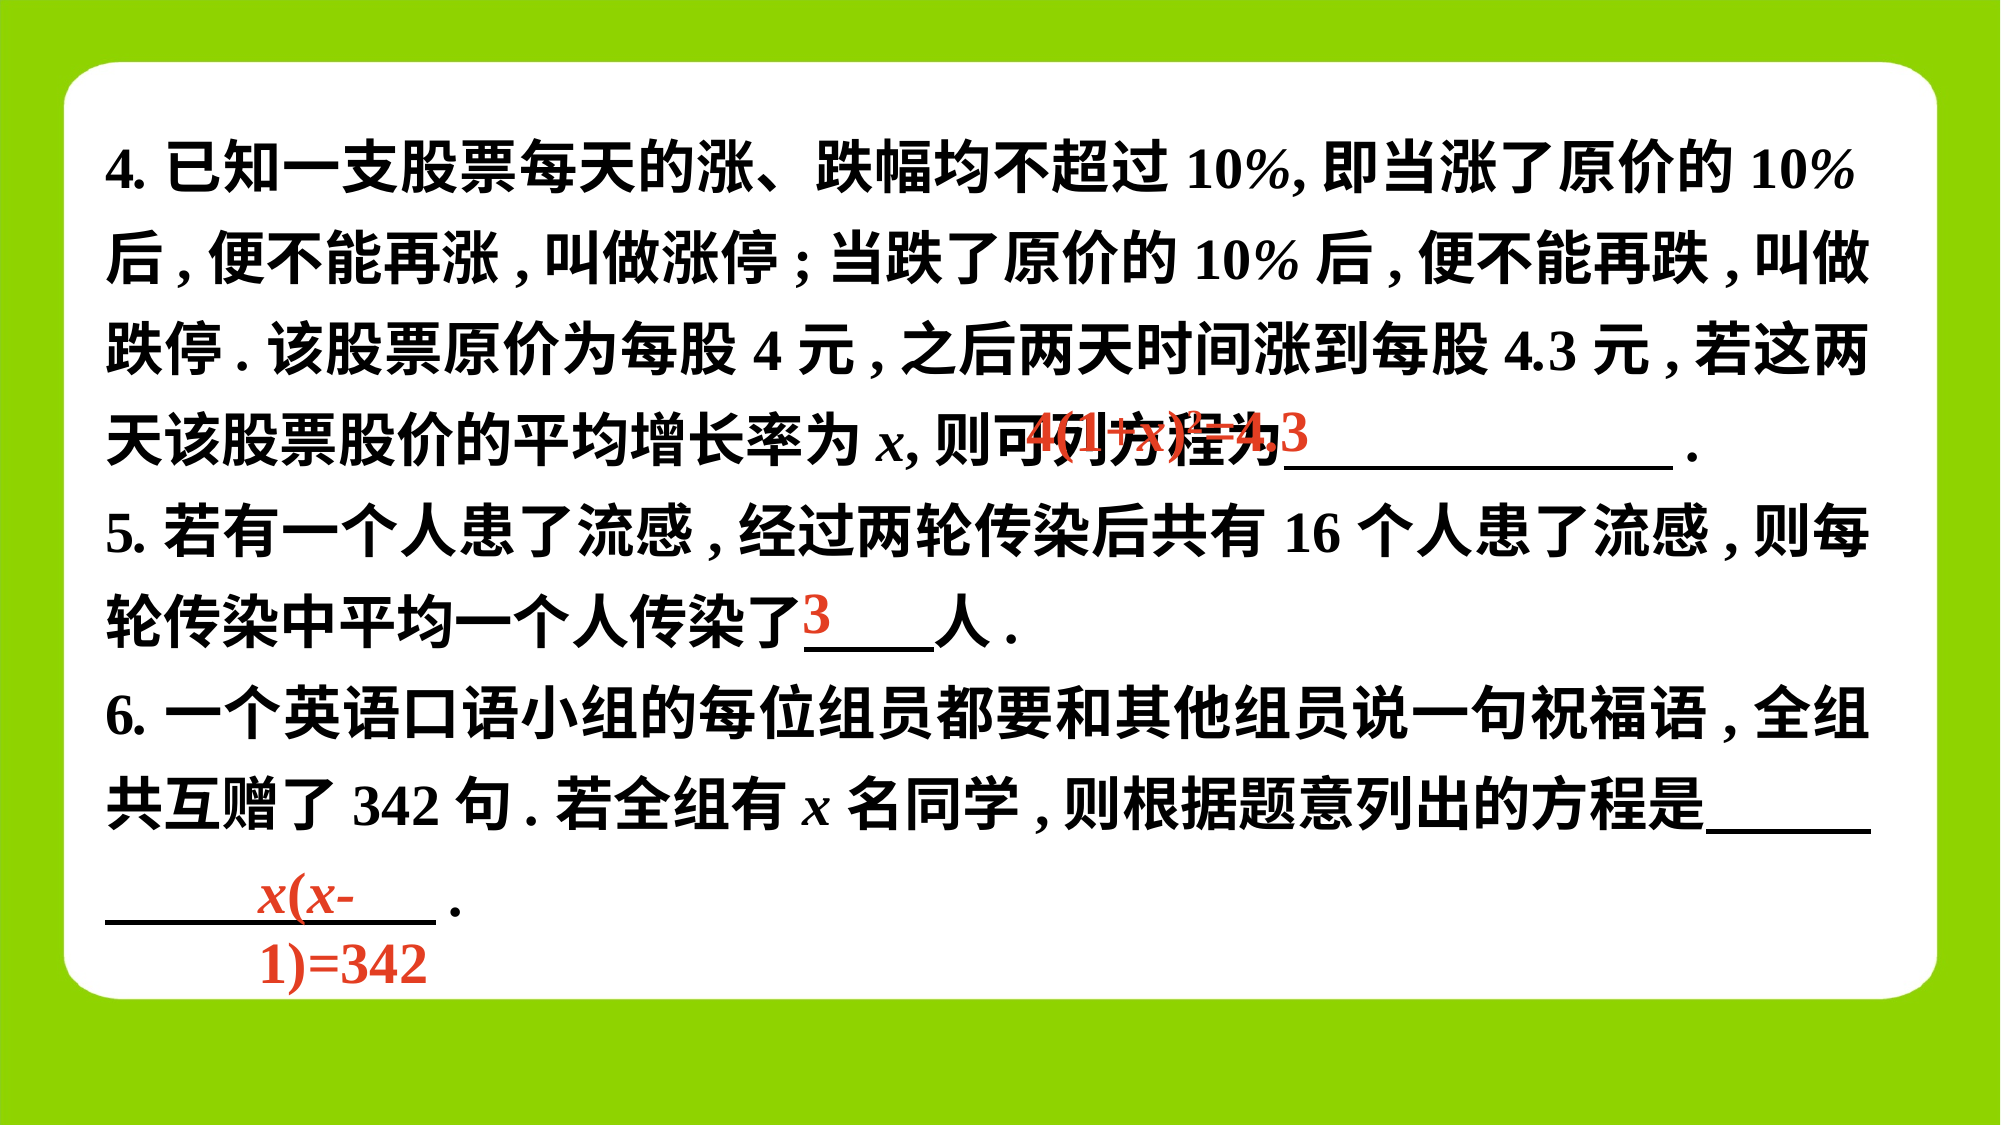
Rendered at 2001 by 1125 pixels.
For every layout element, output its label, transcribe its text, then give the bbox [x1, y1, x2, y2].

text_box x(x-1)=342 [243, 848, 575, 1003]
text_box 4(1+x)2=4.3 [1011, 385, 1336, 540]
picture [0, 0, 2001, 1125]
text_box 4.已知一支股票每天的涨、跌幅均不超过10%,即当涨了原价的10%后,便不能再涨,叫做涨停;当跌了原价的10%后,便不能再跌,叫做跌停.该股票原价为每股4元,之后两天时间涨到每股4.3元,若这两天该股票股价的平均增长率为x,则可列方程为 . 5.若有一个人患了流感,经过两轮传染后共有16个人患了流感,则每轮传染中平均一个人传染了 人. 6.一个英语口语小组的每位组员都要和其他组员说一句祝福语,全组共互赠了342句.若全组有x名同学,则根据题意列出的方程是 . [90, 101, 1886, 935]
text_box 3 [787, 567, 847, 653]
